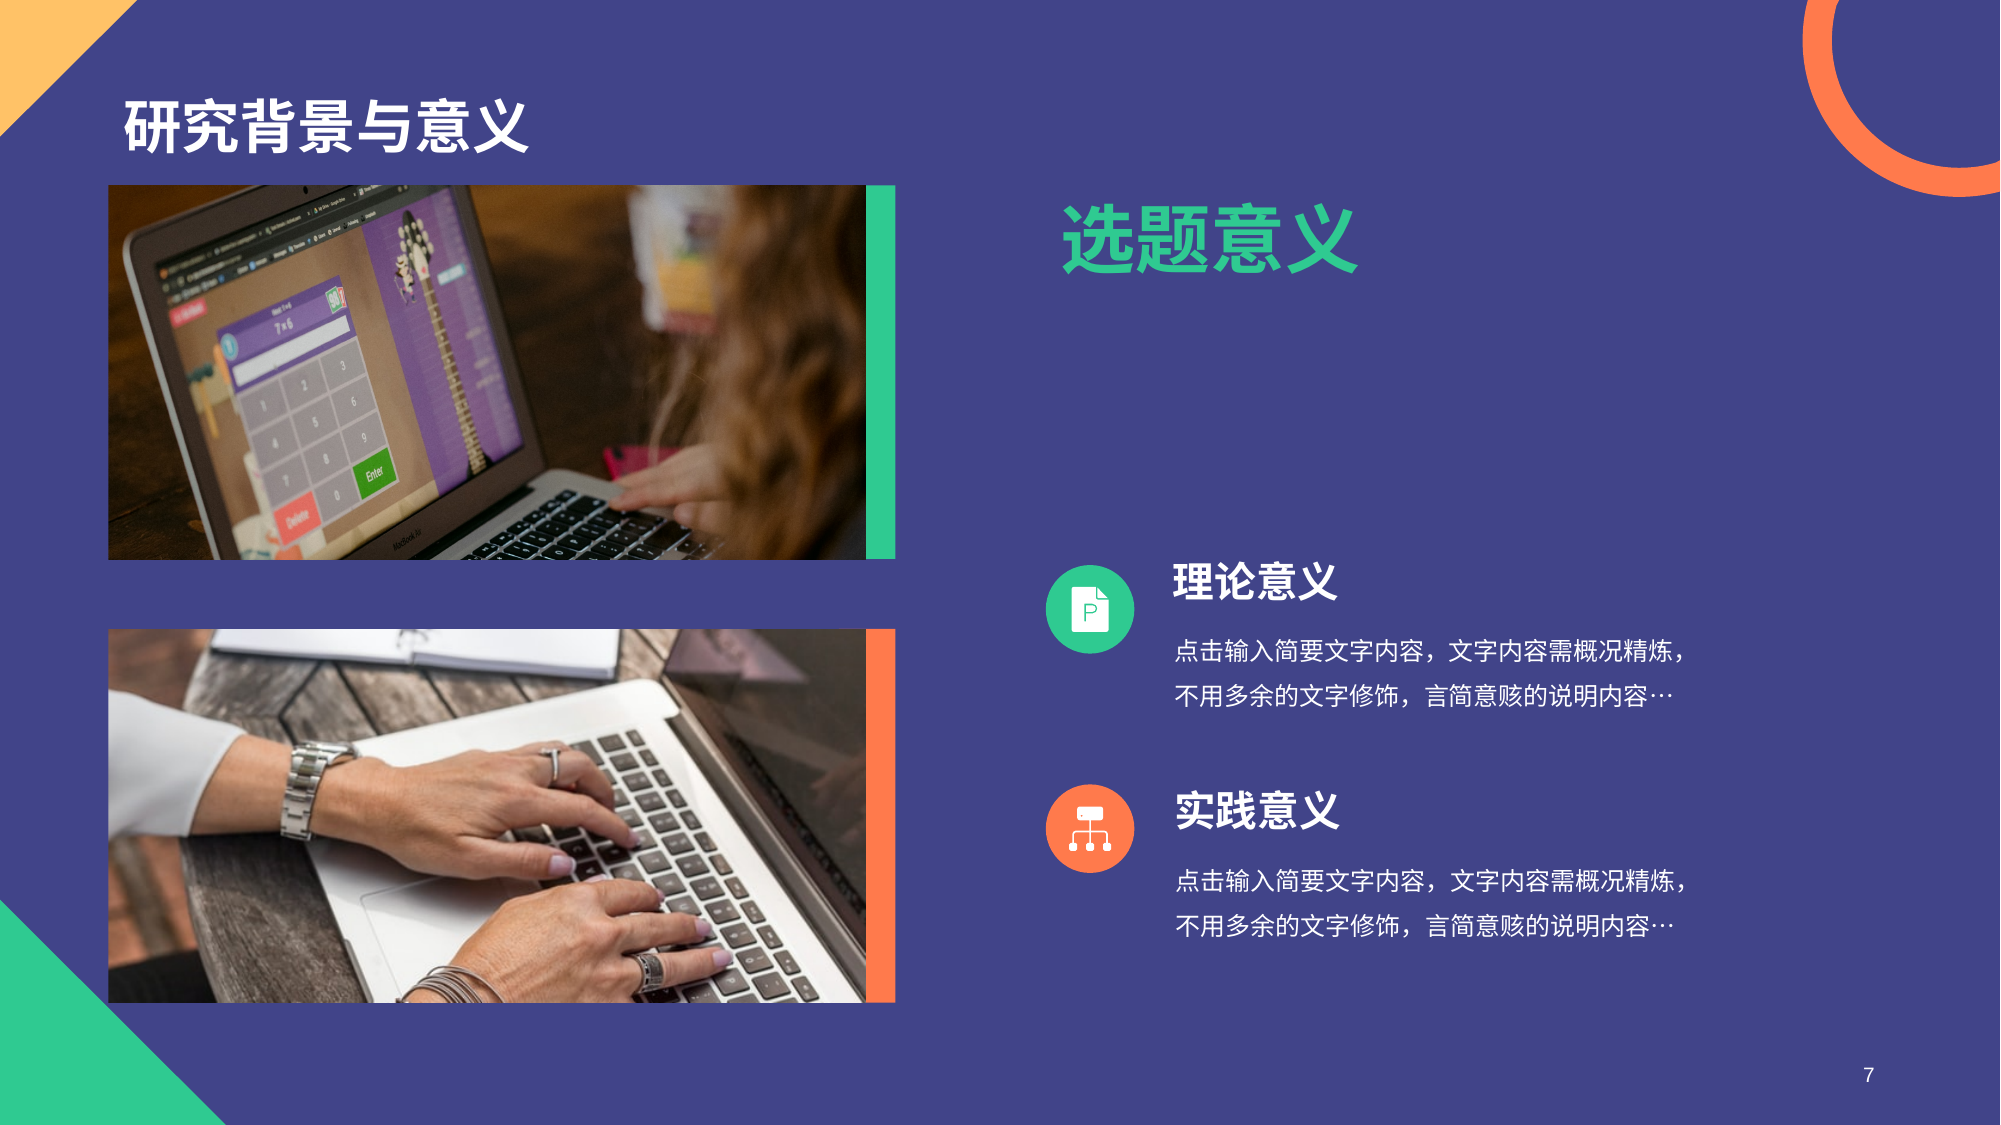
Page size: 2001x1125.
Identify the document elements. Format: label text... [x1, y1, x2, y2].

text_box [108, 185, 1861, 1003]
slide_number 7 [1452, 1056, 1890, 1092]
title 研究背景与意义 [108, 0, 1890, 169]
